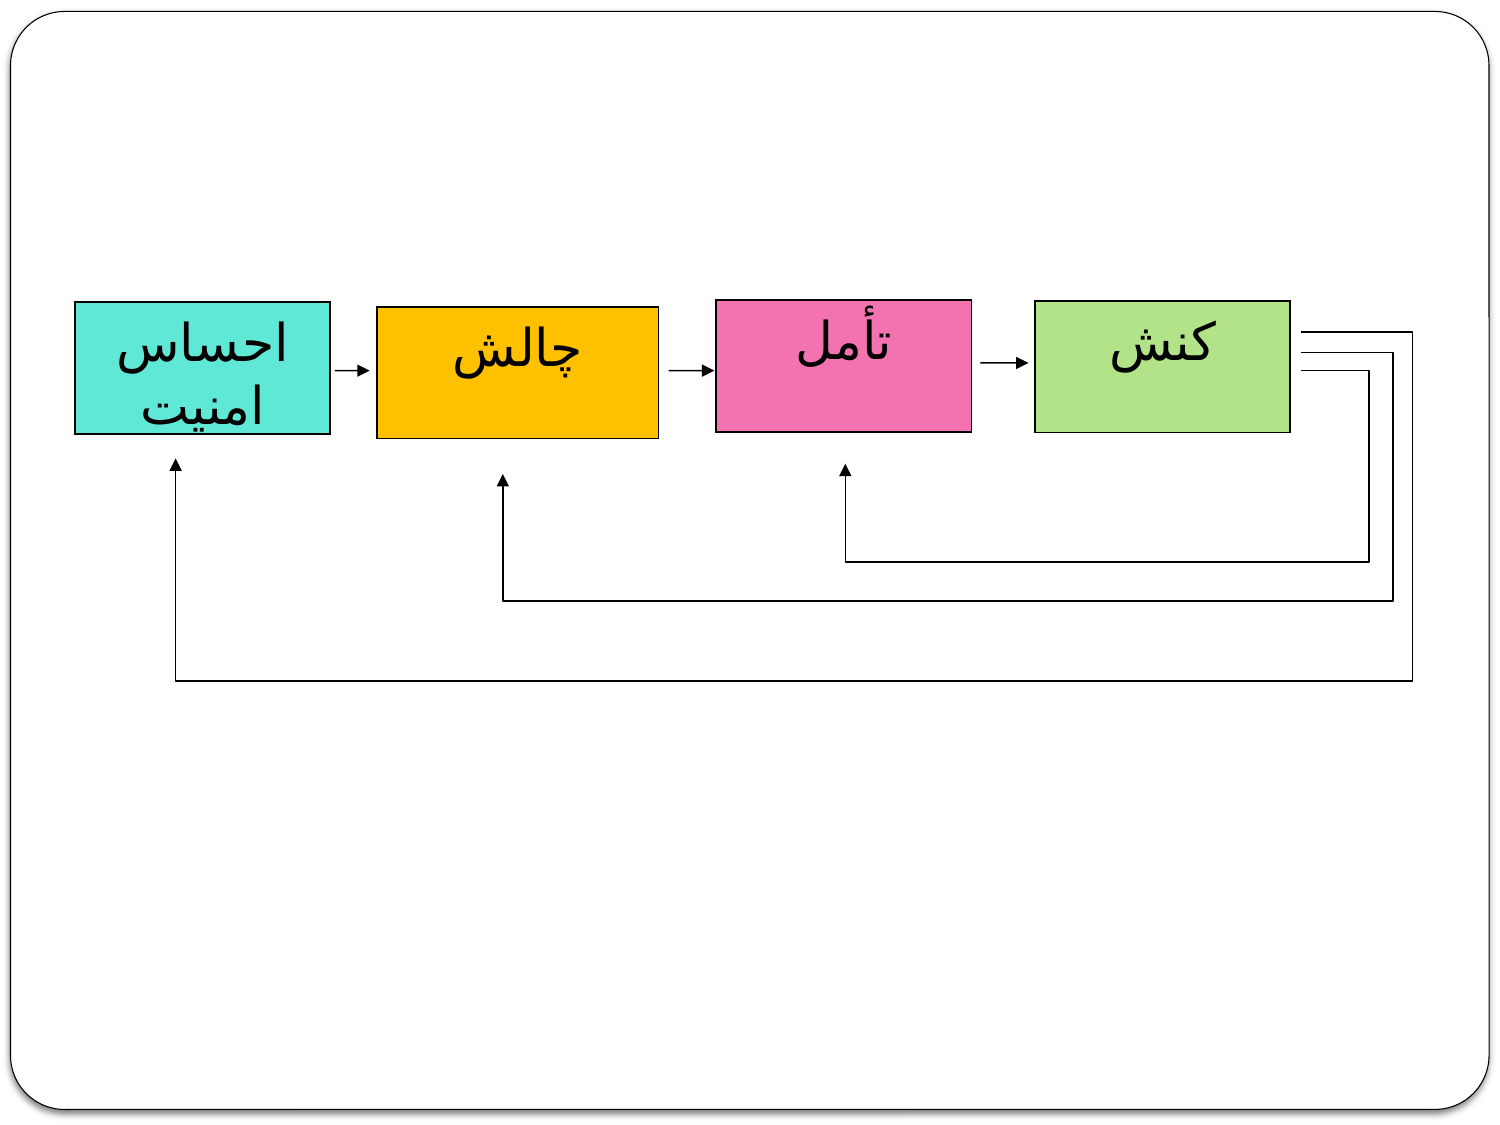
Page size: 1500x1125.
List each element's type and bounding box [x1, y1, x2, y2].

text_box [74, 299, 1413, 682]
